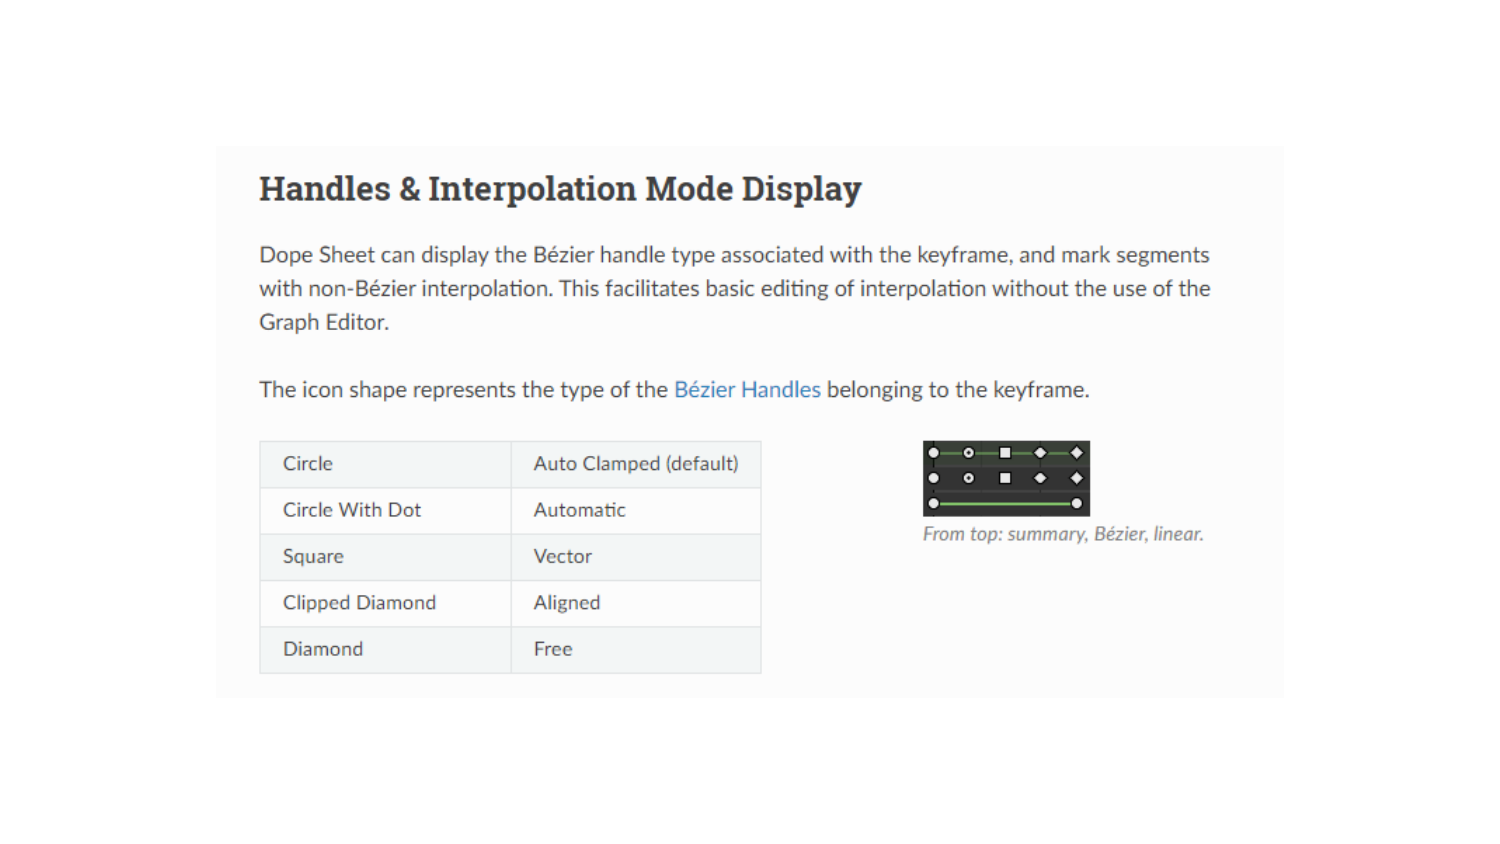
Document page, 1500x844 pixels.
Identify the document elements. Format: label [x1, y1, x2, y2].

picture [216, 146, 1284, 698]
